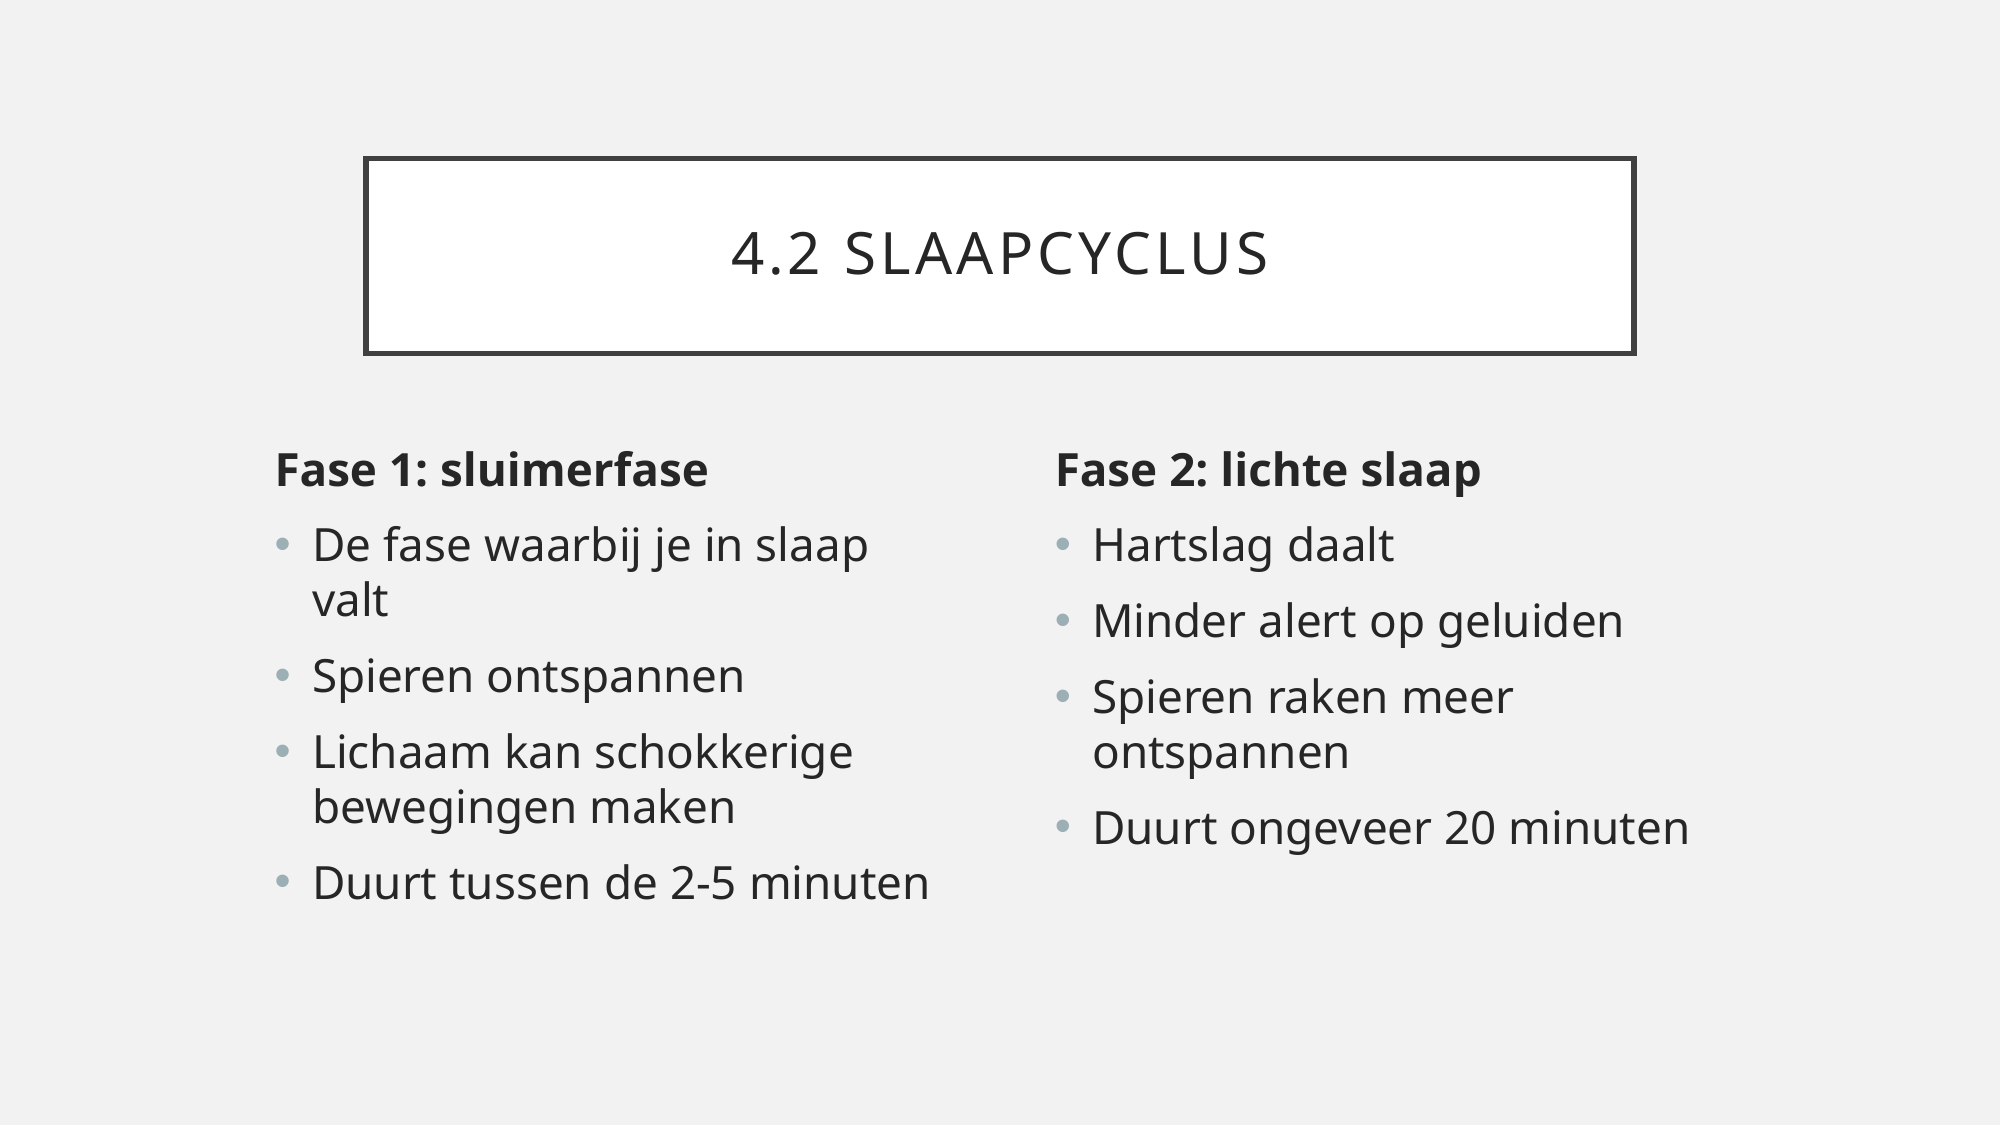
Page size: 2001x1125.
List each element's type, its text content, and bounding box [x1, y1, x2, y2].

title 4.2 slaapcyclus [363, 156, 1637, 356]
list Fase 1: sluimerfase De fase waarbij je in slaap valt Spieren ontspannen Lichaam kan schokkerige bewegingen maken Duurt tussen de 2-5 minuten [259, 432, 961, 942]
list Fase 2: lichte slaap Hartslag daalt Minder alert op geluiden Spieren raken meer ontspannen Duurt ongeveer 20 minuten [1039, 432, 1741, 942]
